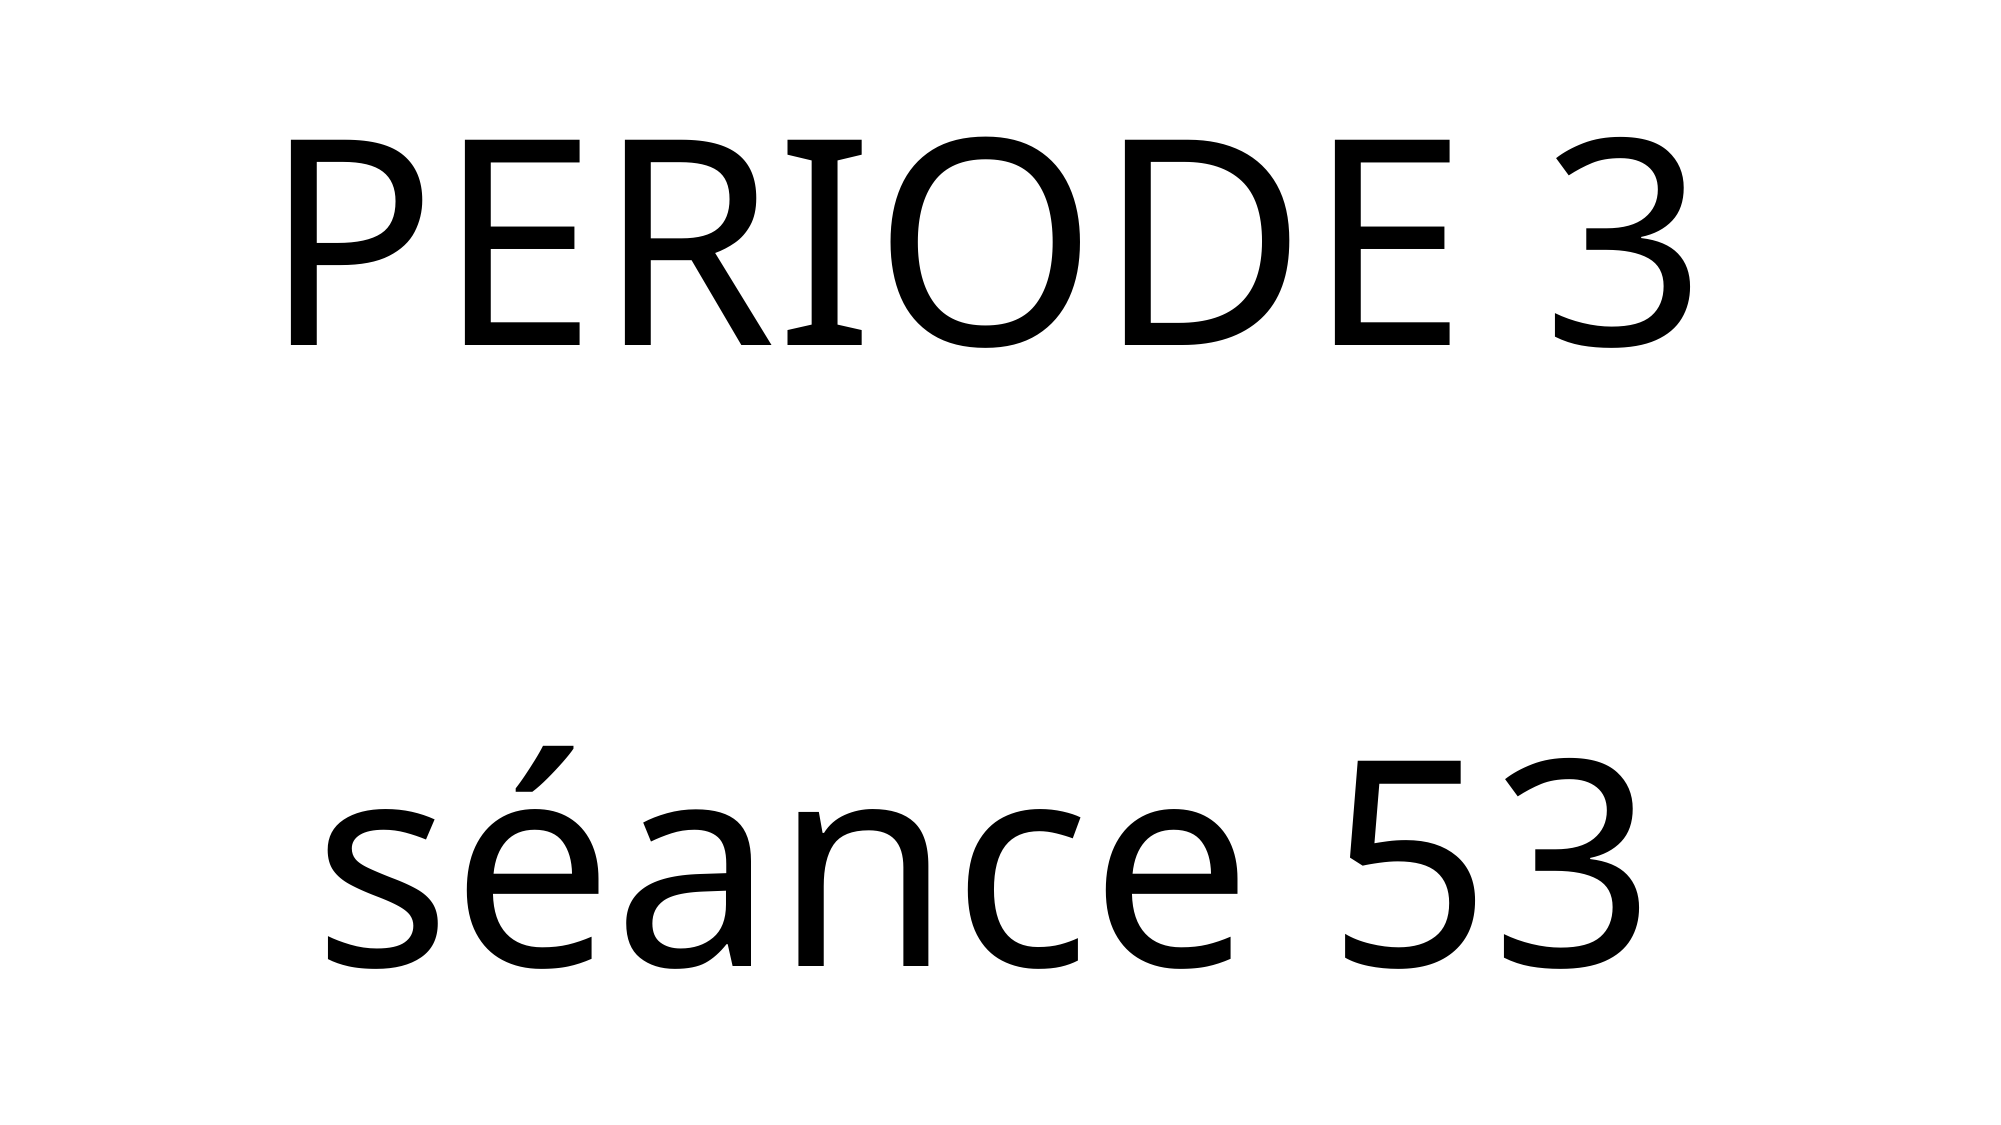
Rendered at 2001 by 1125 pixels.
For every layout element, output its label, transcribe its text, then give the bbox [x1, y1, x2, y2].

title PERIODE 3 séance 53 [0, 0, 2000, 1125]
